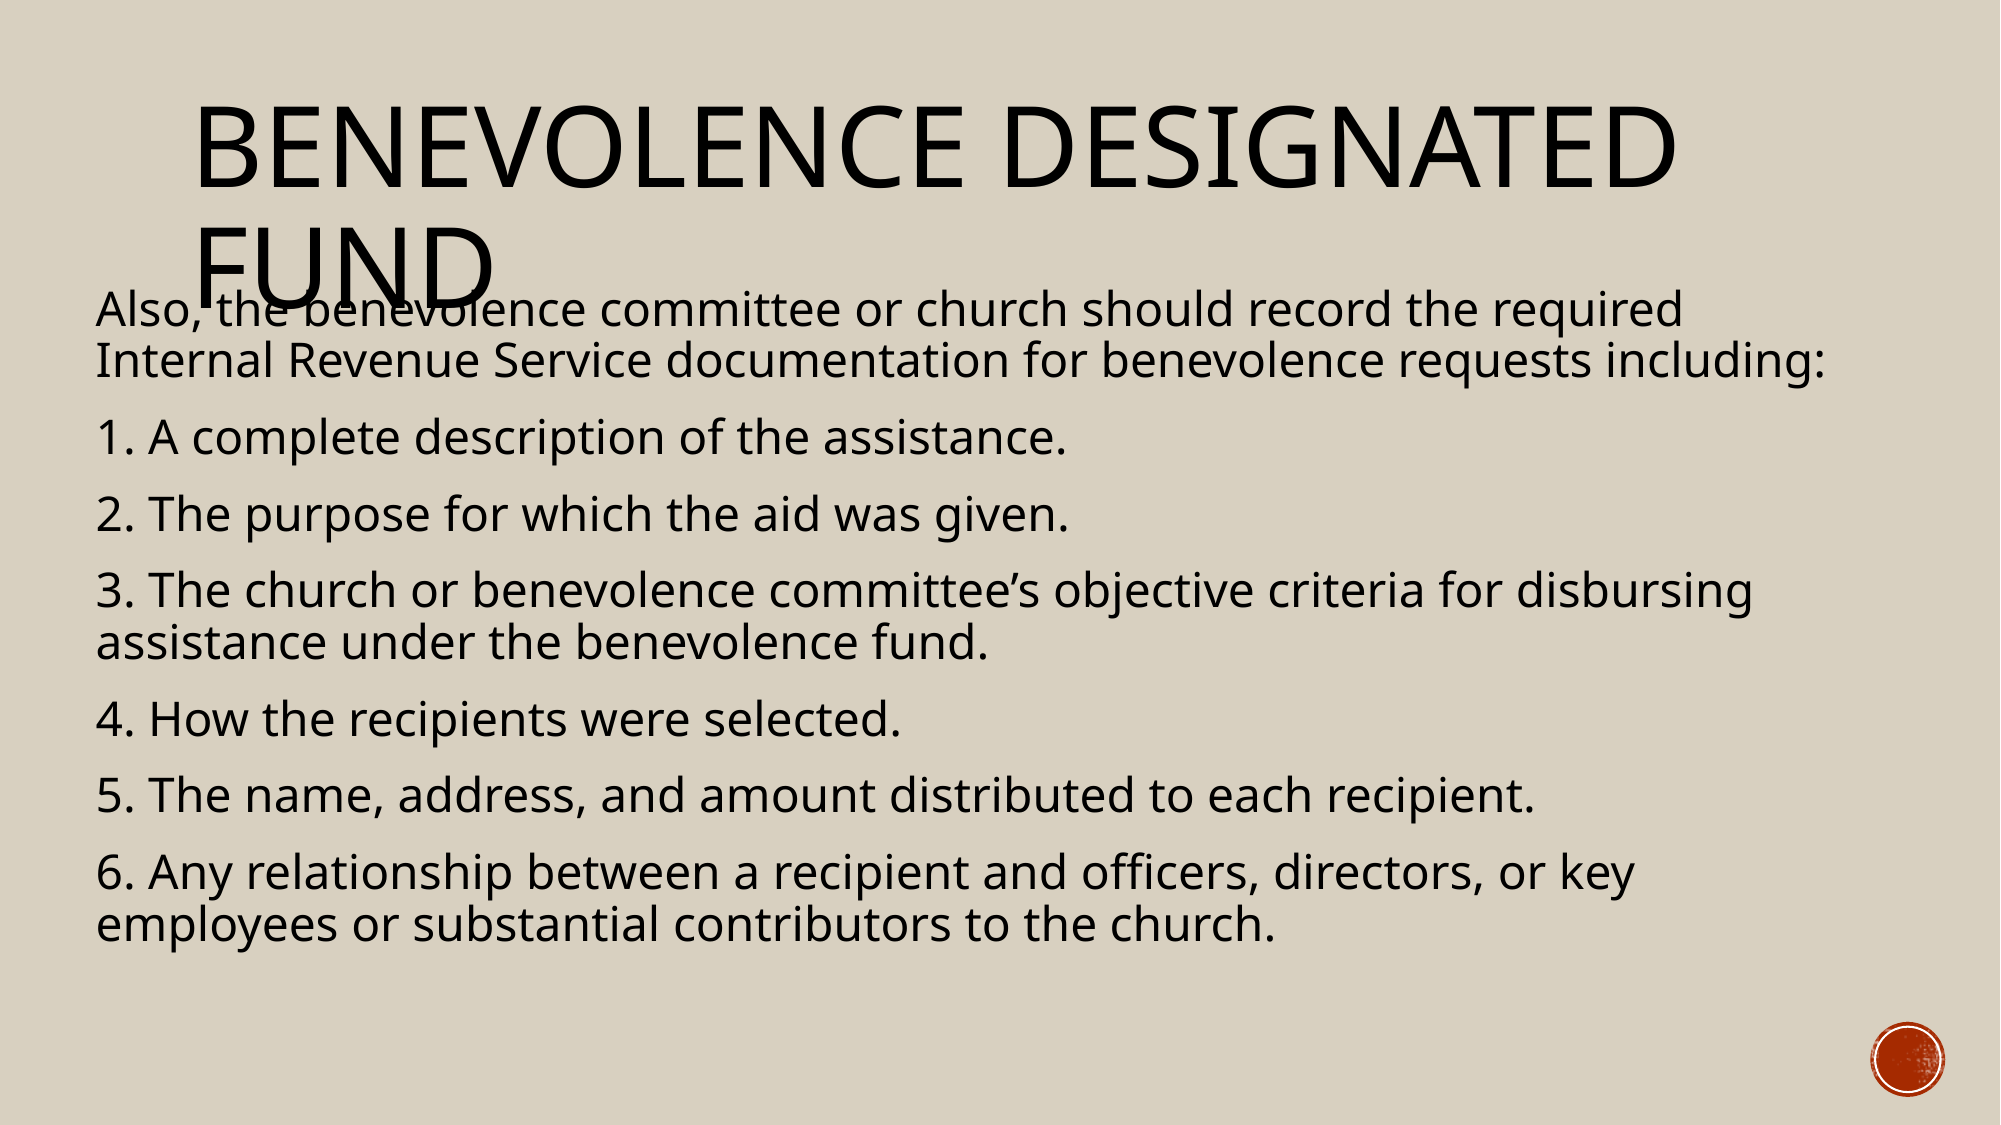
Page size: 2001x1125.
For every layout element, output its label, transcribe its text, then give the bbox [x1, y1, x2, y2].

list Also, the benevolence committee or church should record the required Internal Revenue Service documentation for benevolence requests including: 1. A complete description of the assistance. 2. The purpose for which the aid was given. 3. The church or benevolence committee’s objective criteria for disbursing assistance under the benevolence fund. 4. How the recipients were selected. 5. The name, address, and amount distributed to each recipient. 6. Any relationship between a recipient and officers, directors, or key employees or substantial contributors to the church. [80, 277, 1864, 1046]
title Benevolence Designated fund [175, 79, 1826, 277]
